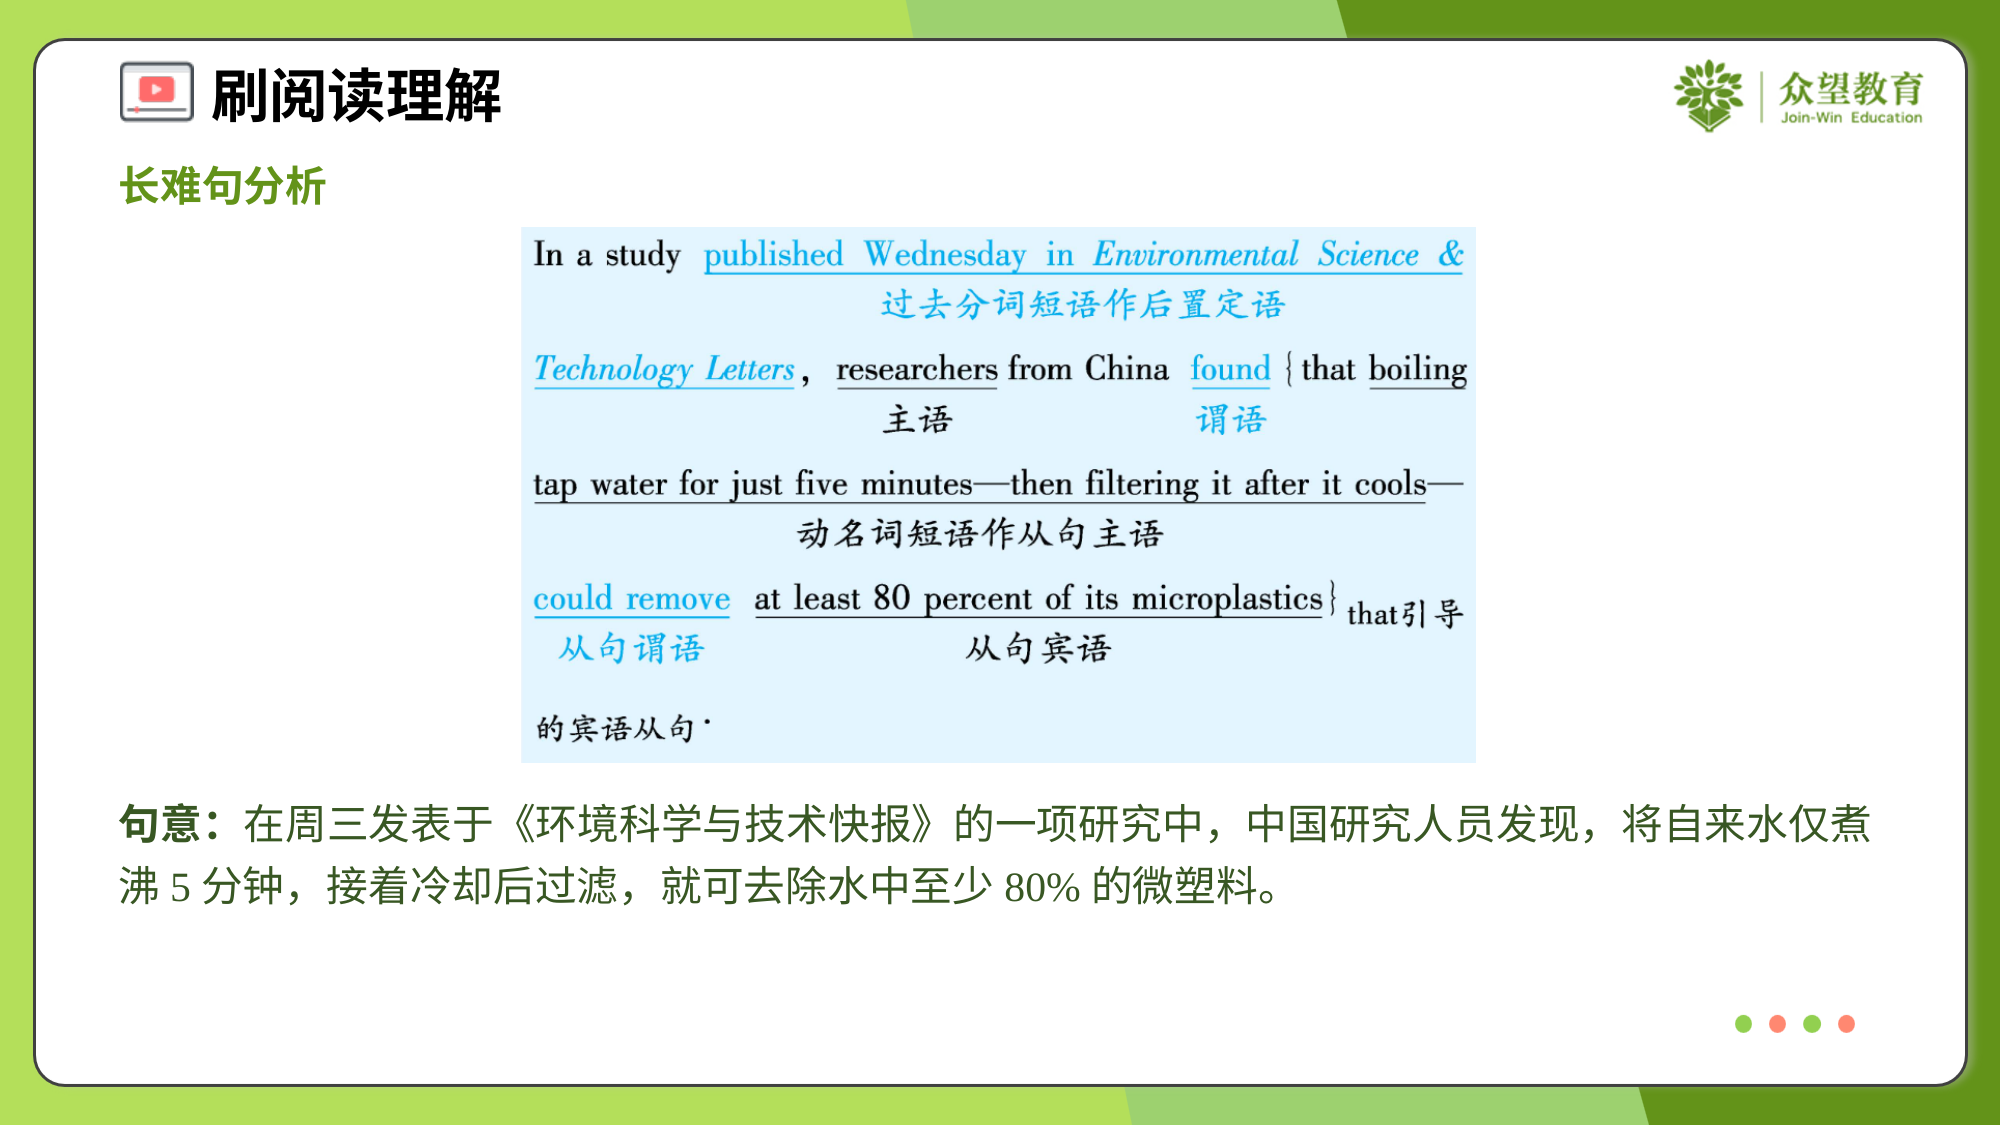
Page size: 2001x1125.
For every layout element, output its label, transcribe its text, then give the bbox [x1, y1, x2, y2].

text_box 长难句分析 [118, 147, 1883, 206]
picture [0, 0, 2000, 1125]
text_box 句意：在周三发表于《环境科学与技术快报》的一项研究中，中国研究人员发现，将自来水仅煮沸5分钟，接着冷却后过滤，就可去除水中至少80%的微塑料。 [118, 785, 1883, 906]
